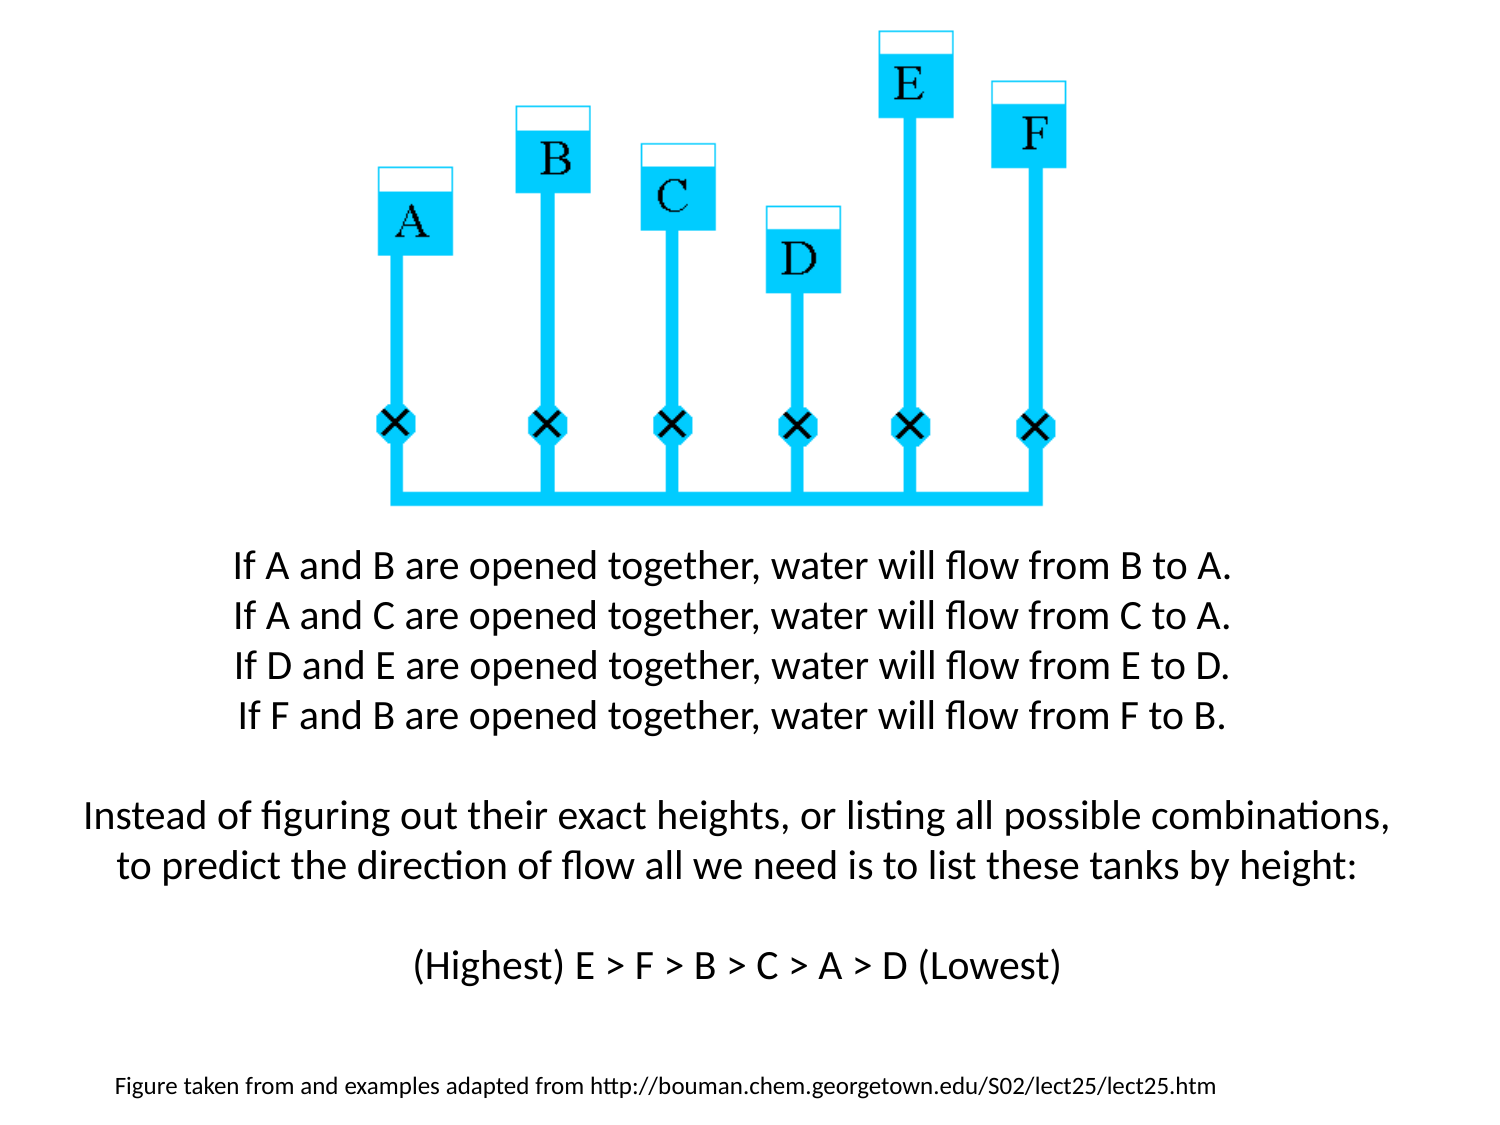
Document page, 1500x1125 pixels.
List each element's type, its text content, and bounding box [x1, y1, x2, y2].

picture [361, 12, 1077, 526]
text_box Figure taken from and examples adapted from http://bouman.chem.georgetown.edu/S02/lect25/lect25.htm [99, 1062, 1275, 1125]
title If A and B are opened together, water will flow from B to A. If A and C are opened together, water will flow from C to A. If D and E are opened together, water will flow from E to D. If F and B are opened together, water will flow from F to B. Instead of figuring out their exact heights, or listing all possible combinations, to predict the direction of flow all we need is to list these tanks by height: (Highest) E > F > B > C > A > D (Lowest) [62, 562, 1413, 1013]
